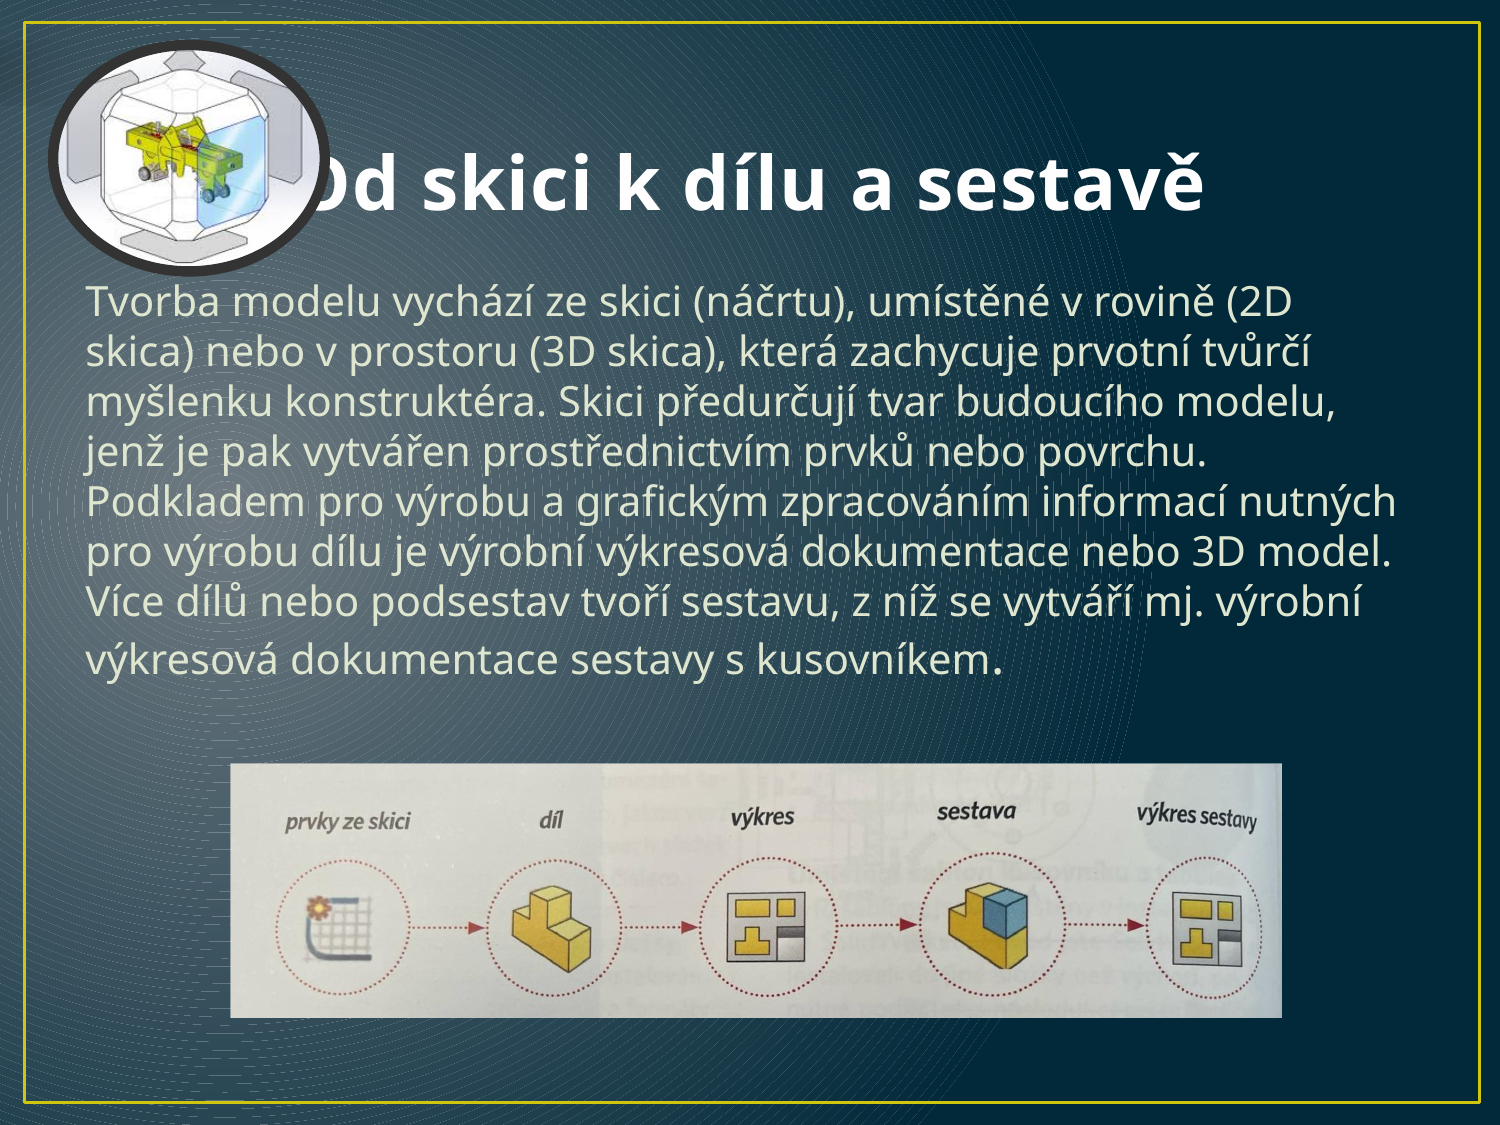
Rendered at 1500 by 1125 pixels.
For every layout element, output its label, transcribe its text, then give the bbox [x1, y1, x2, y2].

picture [885, 1104, 893, 1122]
title Od skici k dílu a sestavě [329, 45, 1425, 233]
picture [232, 364, 1281, 1125]
picture [52, 44, 326, 272]
list Tvorba modelu vychází ze skici (náčrtu), umístěné v rovině (2D skica) nebo v prostoru (3D skica), která zachycuje prvotní tvůrčí myšlenku konstruktéra. Skici předurčují tvar budoucího modelu, jenž je pak vytvářen prostřednictvím prvků nebo povrchu. Podkladem pro výrobu a grafickým zpracováním informací nutných pro výrobu dílu je výrobní výkresová dokumentace nebo 3D model. Více dílů nebo podsestav tvoří sestavu, z níž se vytváří mj. výrobní výkresová dokumentace sestavy s kusovníkem. [70, 267, 1421, 1010]
